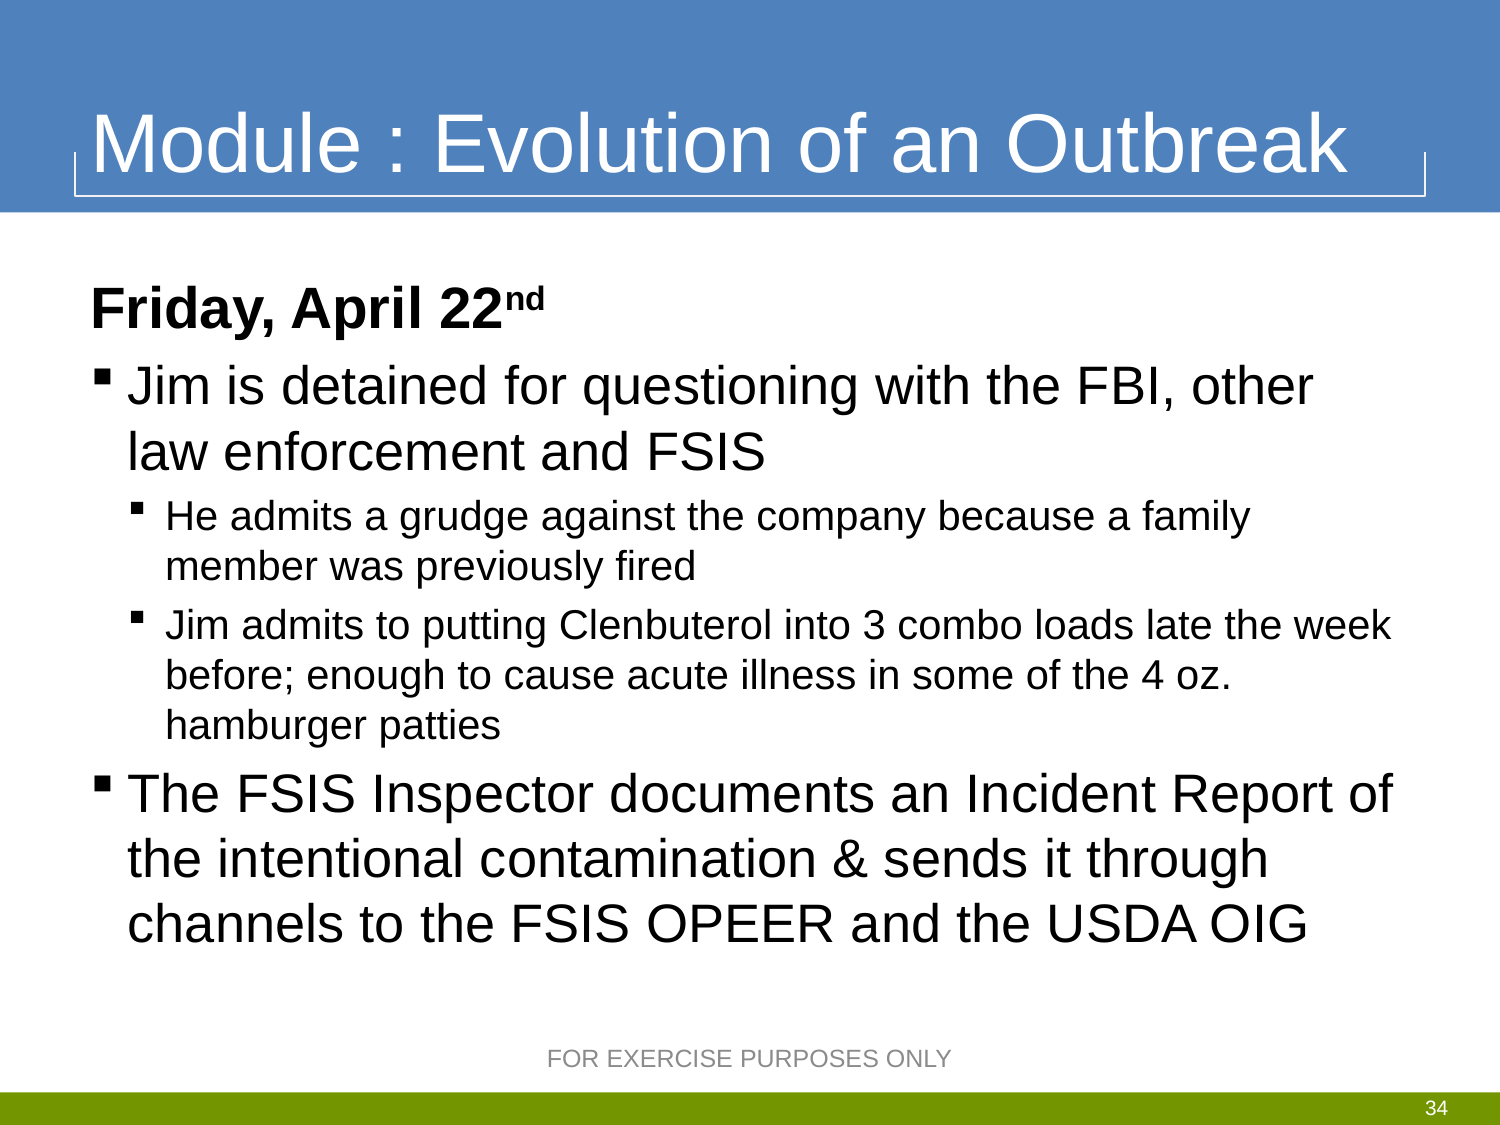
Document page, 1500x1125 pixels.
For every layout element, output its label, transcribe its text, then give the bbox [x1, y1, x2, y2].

list Friday, April 22nd Jim is detained for questioning with the FBI, other law enforcement and FSIS He admits a grudge against the company because a family member was previously fired Jim admits to putting Clenbuterol into 3 combo loads late the week before; enough to cause acute illness in some of the 4 oz. hamburger patties The FSIS Inspector documents an Incident Report of the intentional contamination & sends it through channels to the FSIS OPEER and the USDA OIG [74, 262, 1426, 1006]
title Module : Evolution of an Outbreak [74, 44, 1426, 233]
footer FOR EXERCISE PURPOSES ONLY [512, 1042, 988, 1103]
